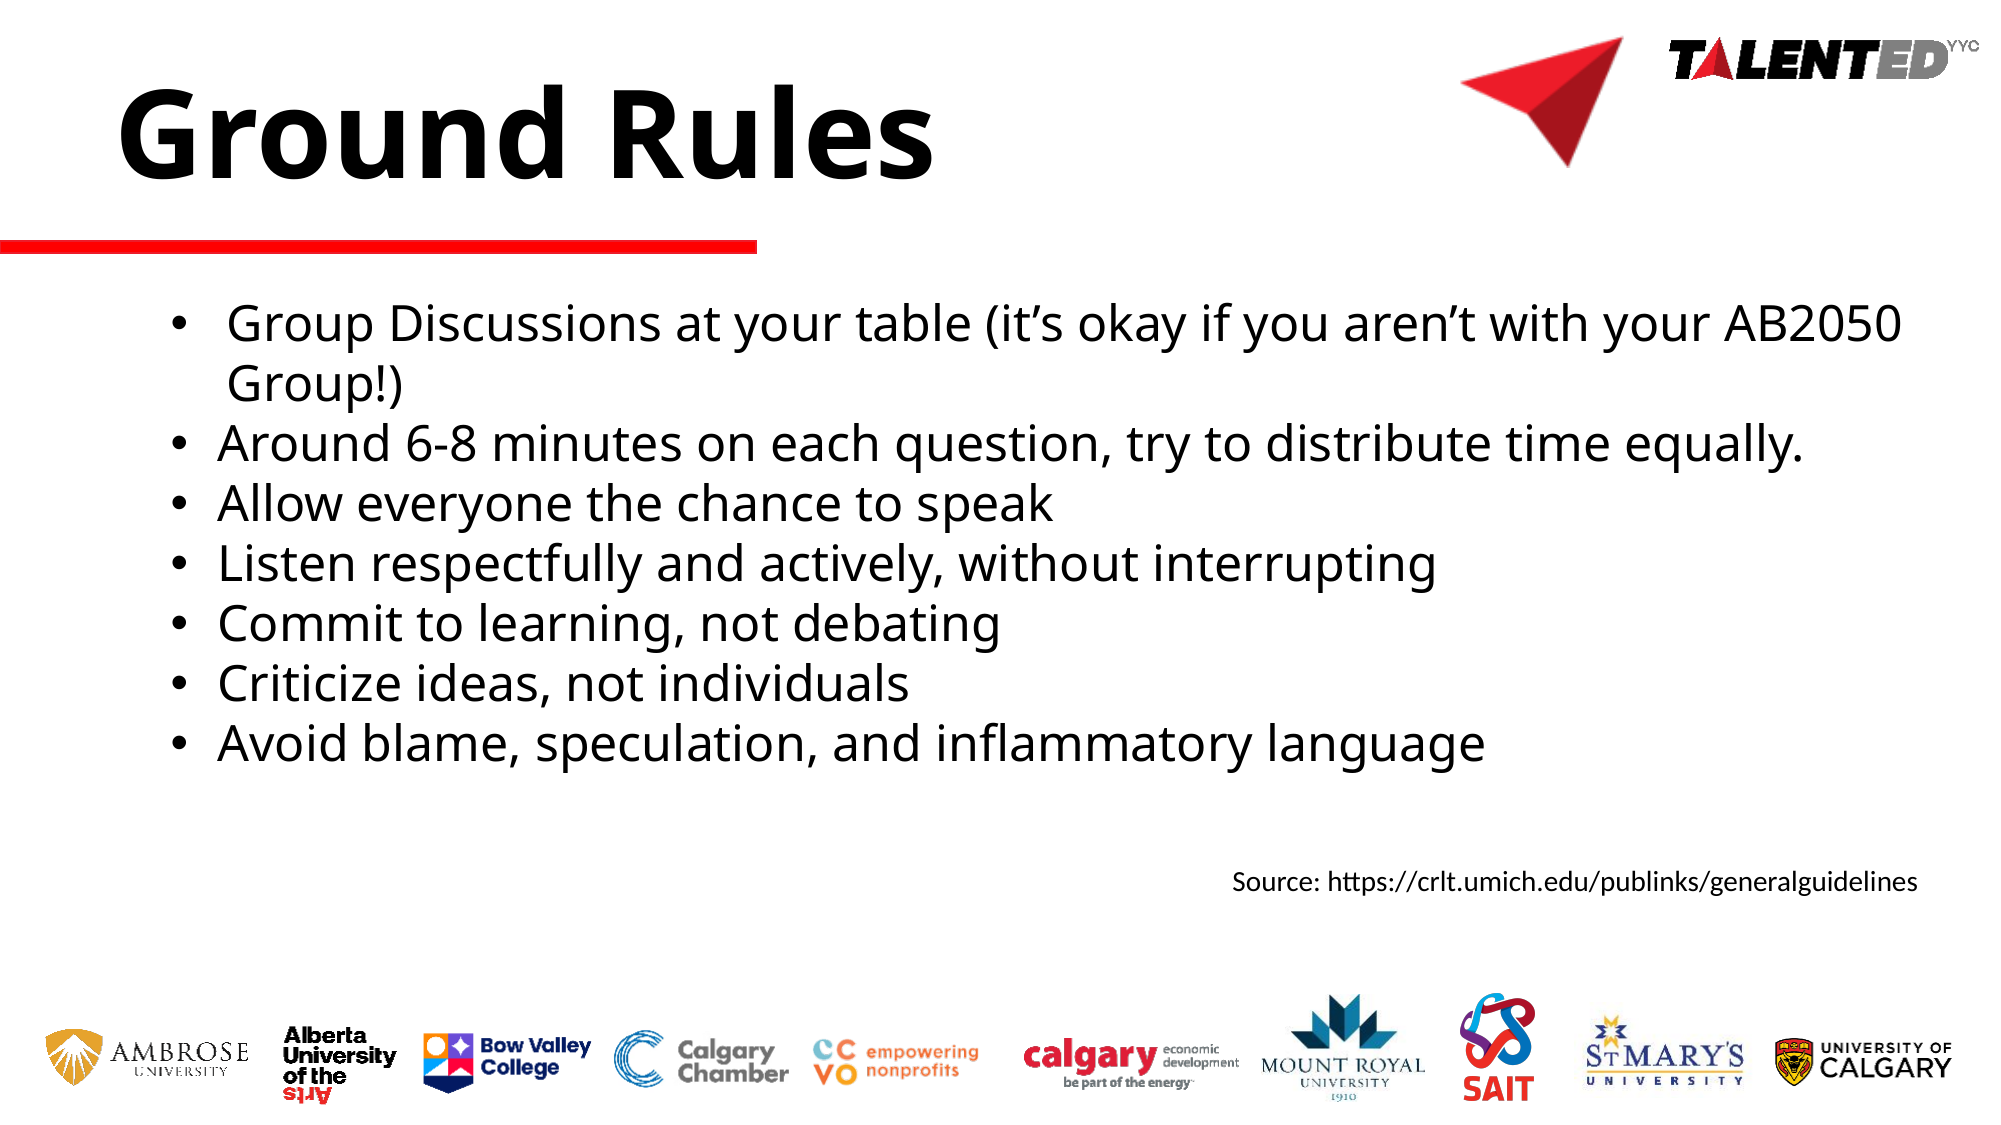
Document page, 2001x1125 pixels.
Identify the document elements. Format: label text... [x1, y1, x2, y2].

picture [1760, 1030, 1968, 1095]
picture [1669, 37, 1979, 80]
text_box Group Discussions at your table (it’s okay if you aren’t with your AB2050 Group!) Around 6-8 minutes on each question, try to distribute time equally. Allow everyone the chance to speak Listen respectfully and actively, without interrupting Commit to learning, not debating Criticize ideas, not individuals Avoid blame, speculation, and inflammatory language Source: https://crlt.umich.edu/publinks/generalguidelines [155, 284, 1934, 995]
picture [1024, 1038, 1239, 1090]
picture [1574, 1002, 1757, 1098]
picture [269, 1022, 402, 1109]
picture [43, 1027, 251, 1089]
picture [1460, 0, 1631, 168]
picture [420, 995, 989, 1125]
text_box Ground Rules [99, 88, 1477, 207]
picture [1460, 995, 1535, 1101]
picture [1261, 995, 1425, 1102]
